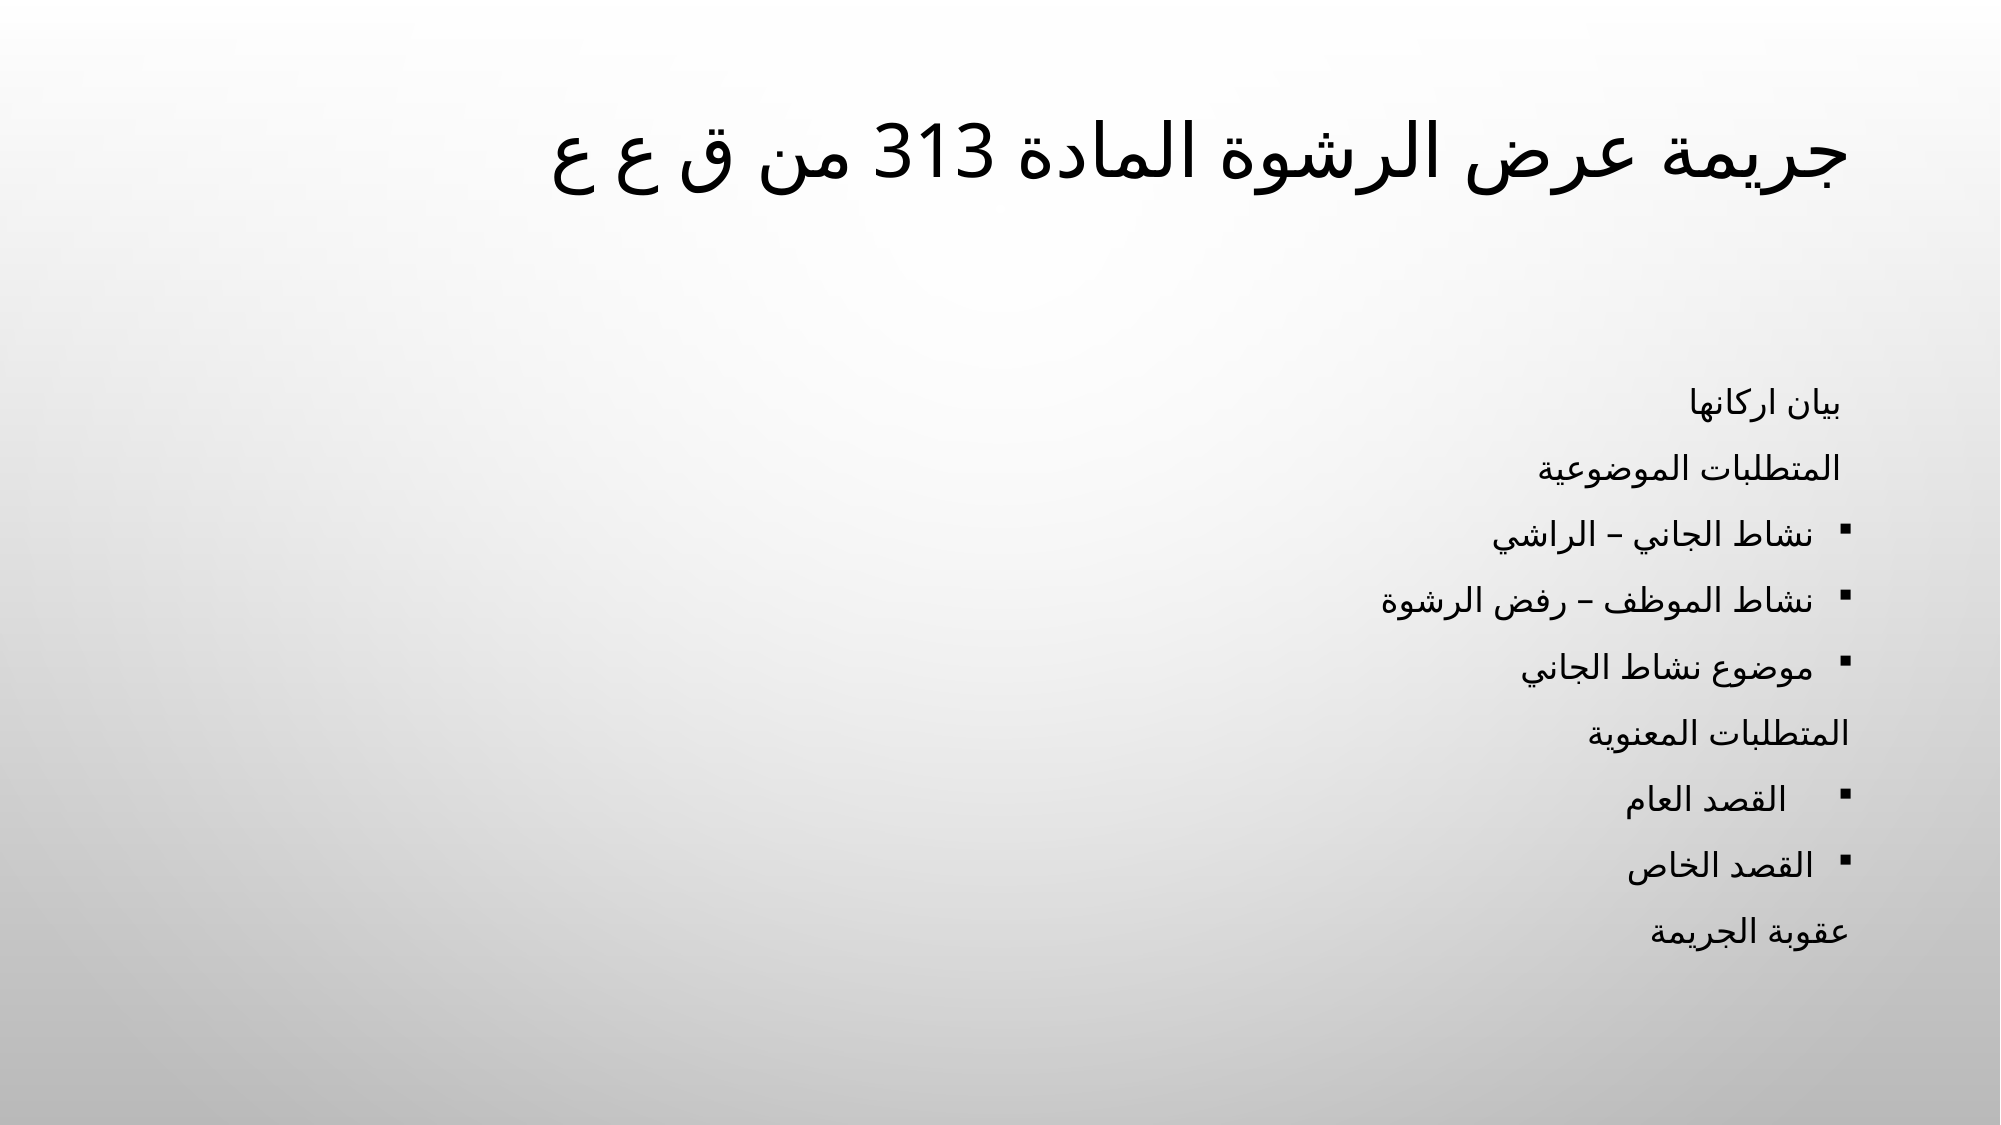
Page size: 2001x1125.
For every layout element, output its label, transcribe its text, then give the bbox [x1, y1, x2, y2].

picture [0, 0, 2000, 1125]
title جريمة عرض الرشوة المادة 313 من ق ع ع [132, 73, 1868, 233]
list بيان اركانها المتطلبات الموضوعية نشاط الجاني – الراشي نشاط الموظف – رفض الرشوة موضوع نشاط الجاني المتطلبات المعنوية القصد العام القصد الخاص عقوبة الجريمة [134, 364, 1866, 962]
